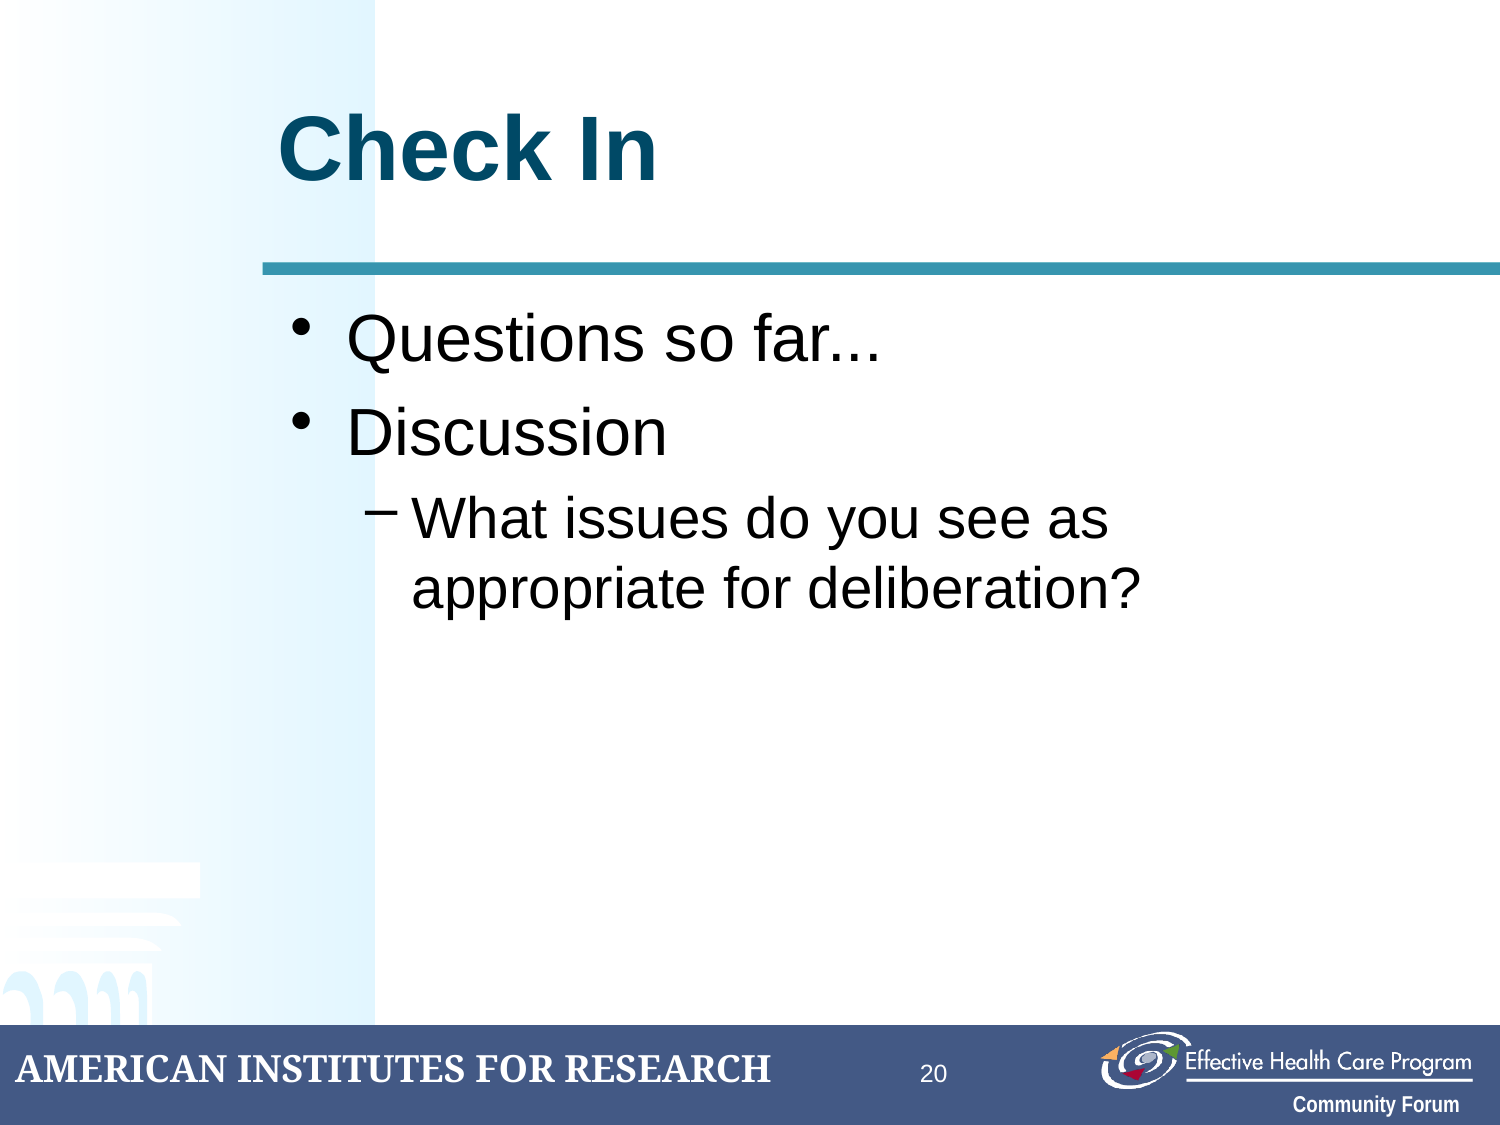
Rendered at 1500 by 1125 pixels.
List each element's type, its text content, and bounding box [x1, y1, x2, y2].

picture [1100, 1031, 1473, 1089]
title Check In [262, 49, 1475, 238]
list Questions so far... Discussion What issues do you see as appropriate for deliberation? [274, 287, 1401, 1026]
